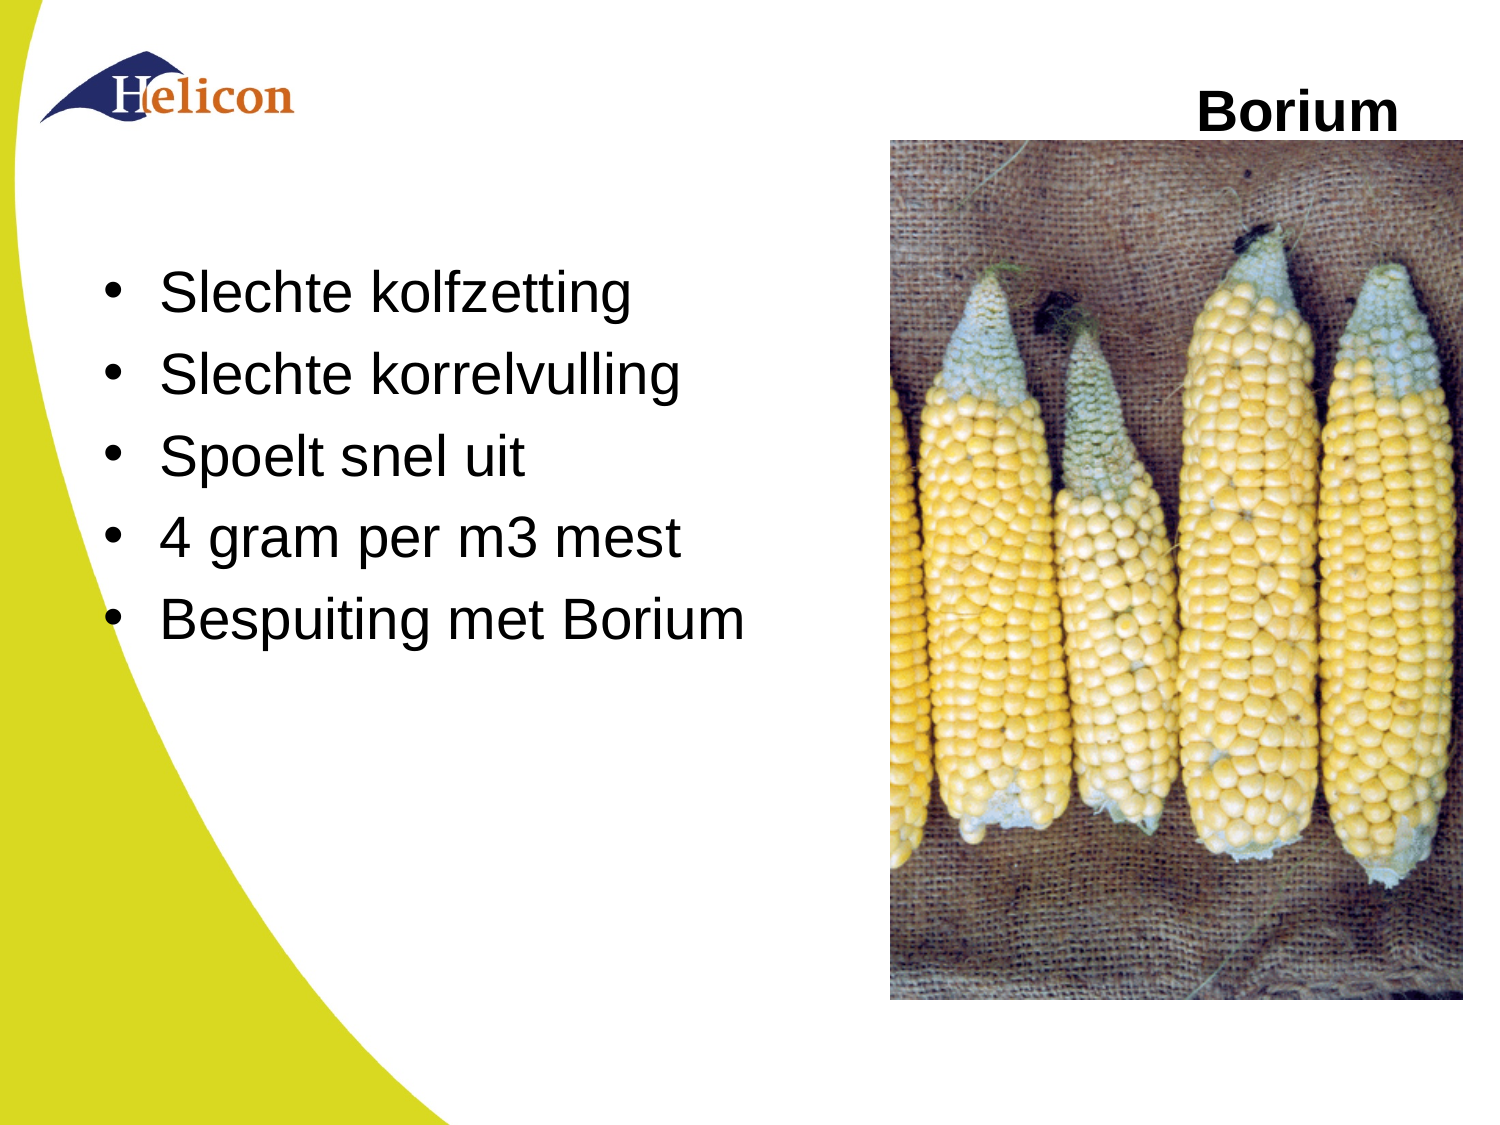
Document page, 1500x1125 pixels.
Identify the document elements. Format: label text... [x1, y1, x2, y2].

picture [0, 0, 1500, 1125]
title Borium [324, 54, 1415, 161]
list Slechte kolfzetting Slechte korrelvulling Spoelt snel uit 4 gram per m3 mest Bespuiting met Borium [88, 246, 1177, 1056]
